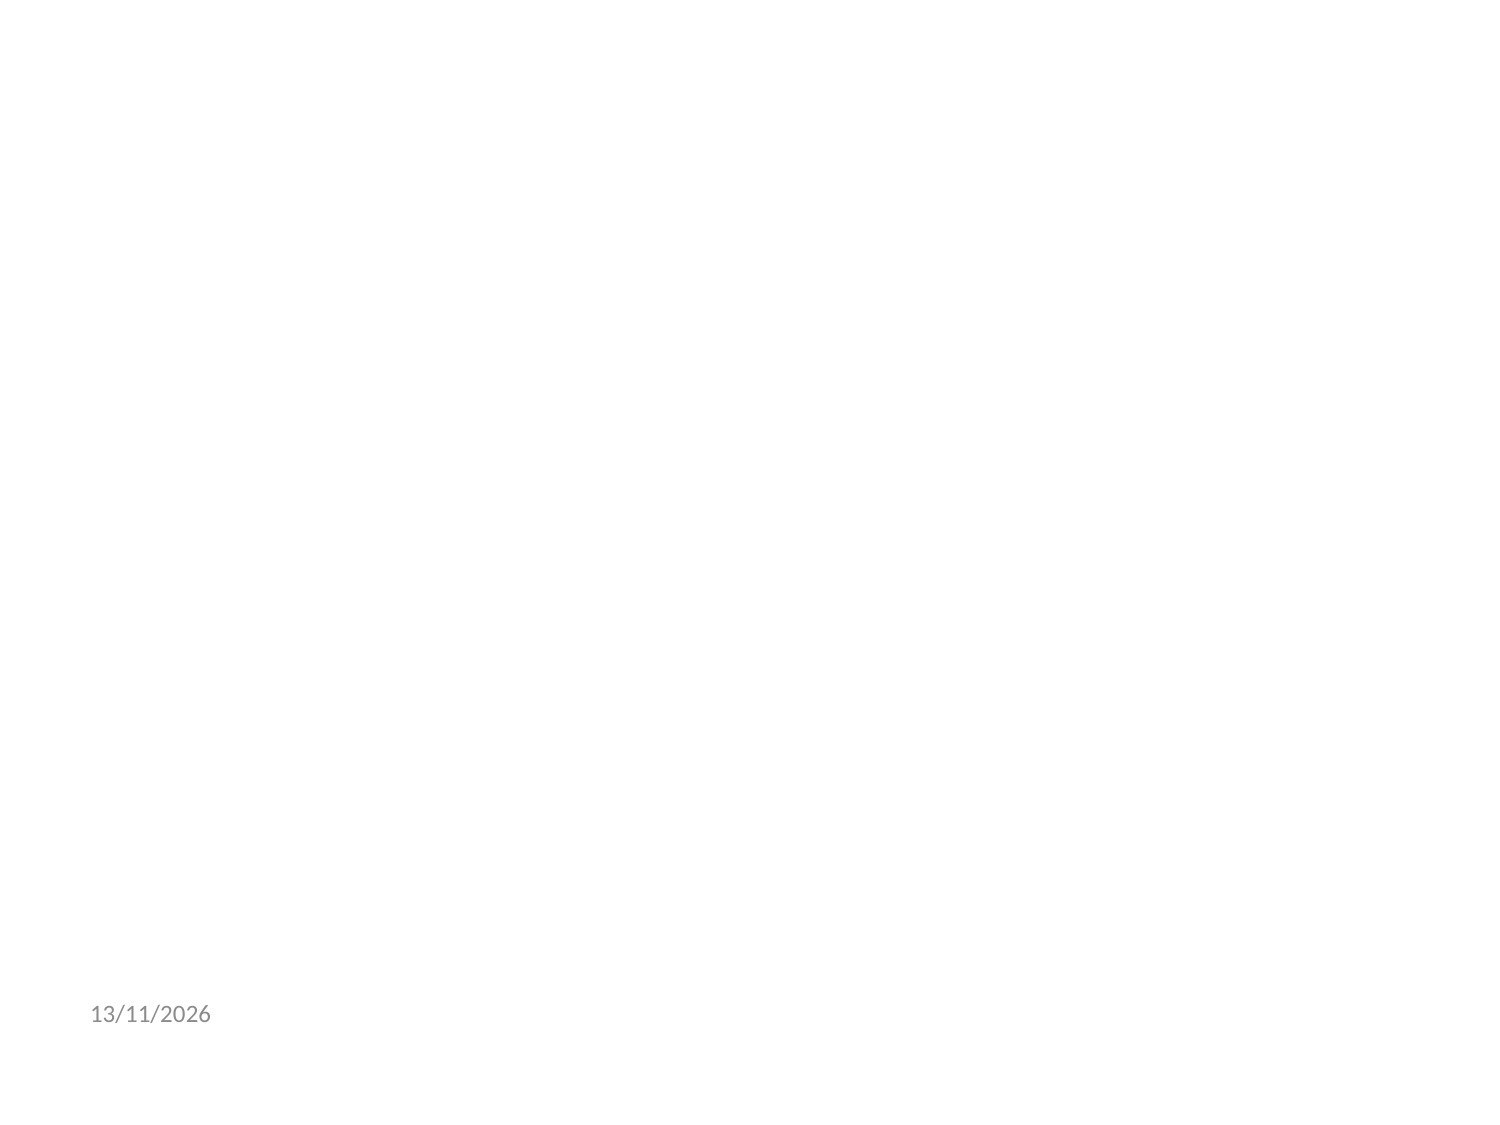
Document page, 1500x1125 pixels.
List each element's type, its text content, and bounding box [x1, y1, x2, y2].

text_box 29-06-2021 [75, 982, 425, 1043]
